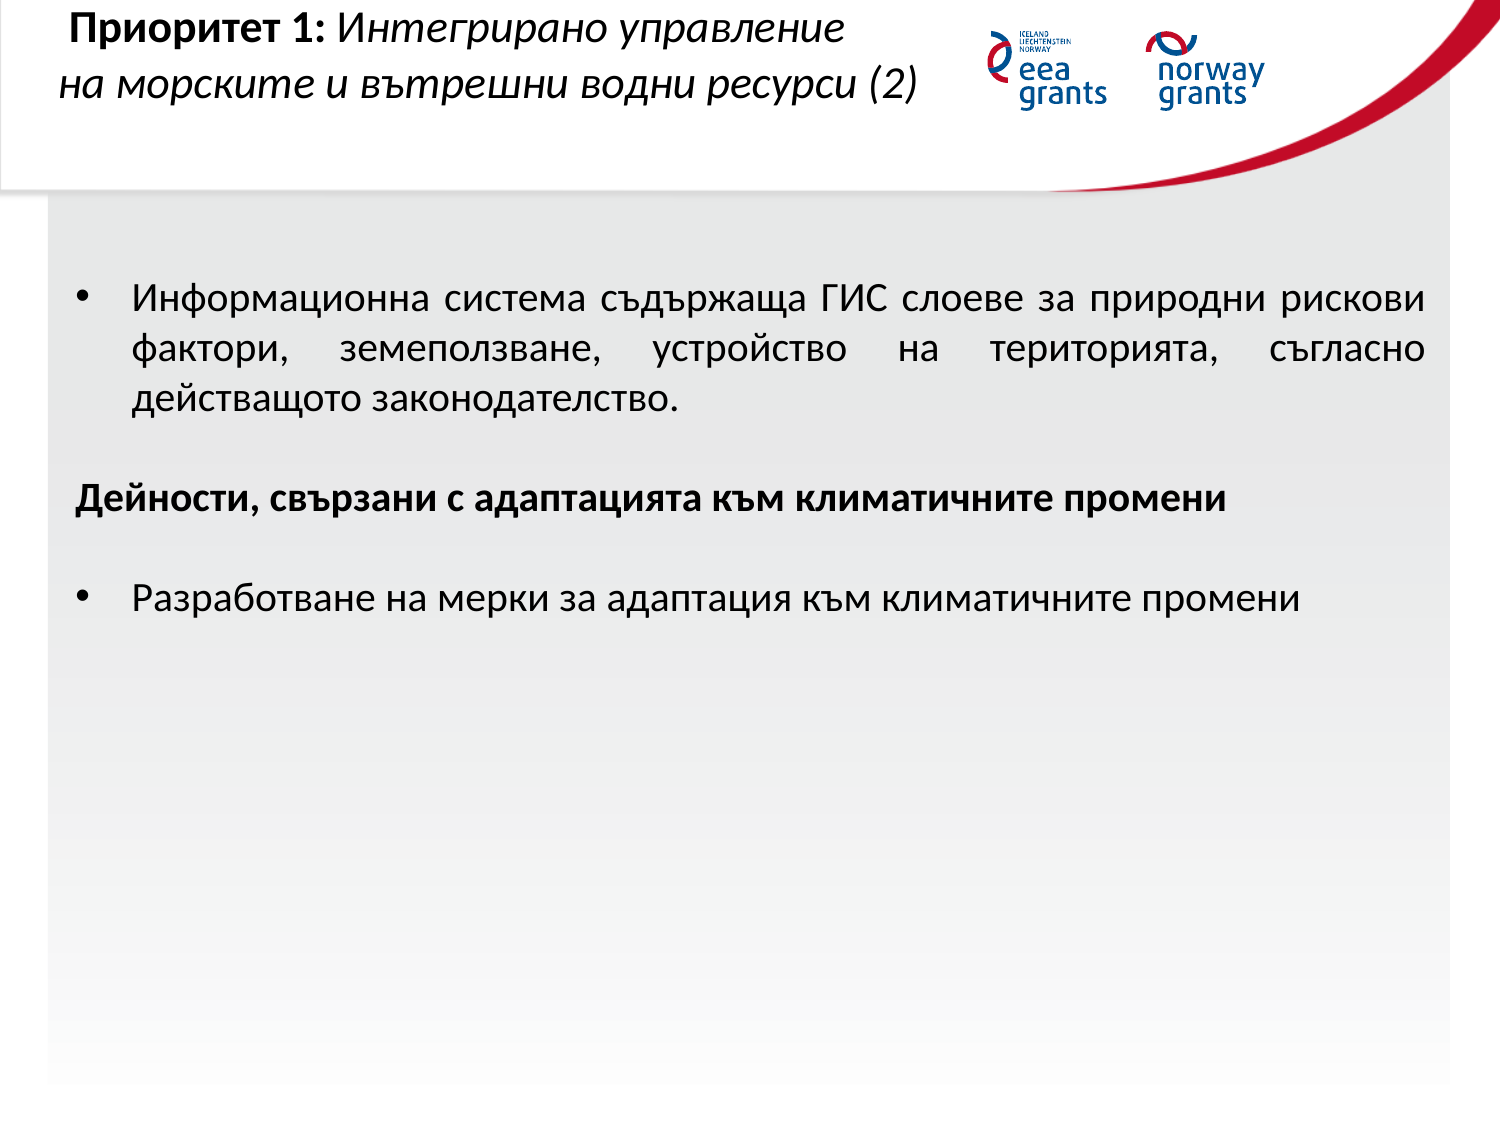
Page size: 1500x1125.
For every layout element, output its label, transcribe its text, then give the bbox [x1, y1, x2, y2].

text_box Информационна система съдържаща ГИС слоеве за природни рискови фактори, земеползване, устройство на територията, съгласно действащото законодателство. Дейности, свързани с адаптацията към климатичните промени Разработване на мерки за адаптация към климатичните промени [60, 212, 1441, 678]
text_box Приоритет 1: Интегрирано управление на морските и вътрешни водни ресурси (2) [42, 0, 1052, 175]
